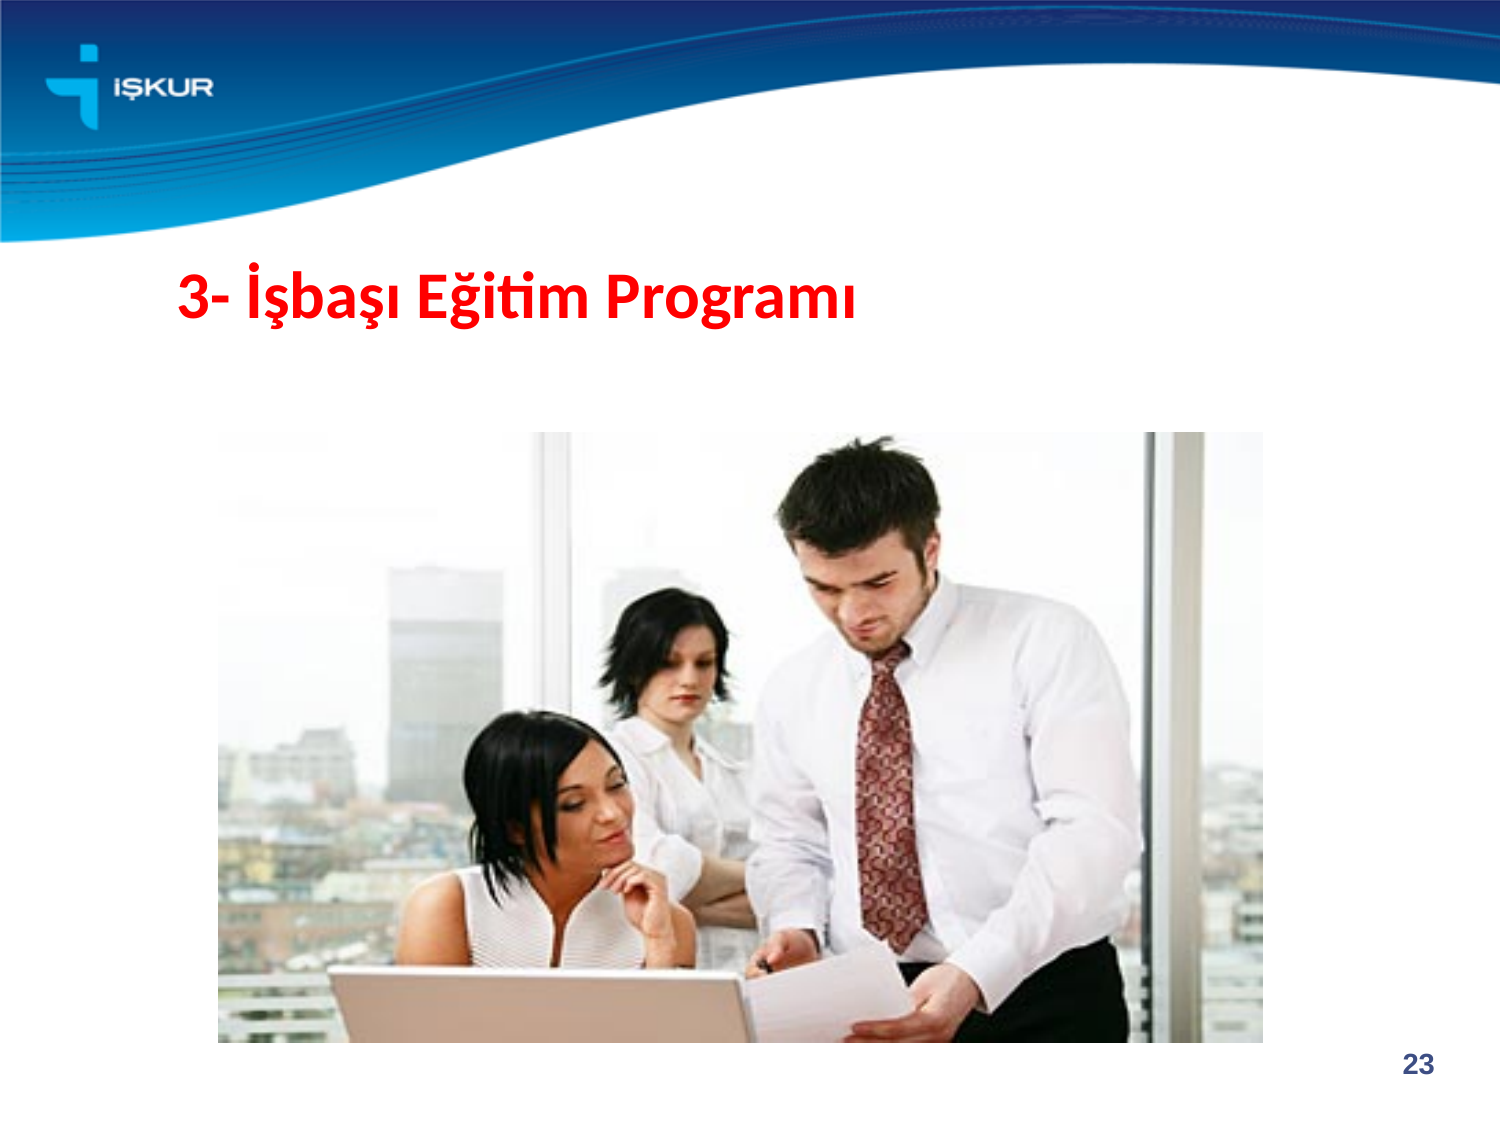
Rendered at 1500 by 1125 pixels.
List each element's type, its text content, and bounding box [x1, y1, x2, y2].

slide_number 23 [1364, 1037, 1451, 1113]
picture [0, 0, 1500, 1125]
list 3- İşbaşı Eğitim Programı [87, 244, 1363, 374]
